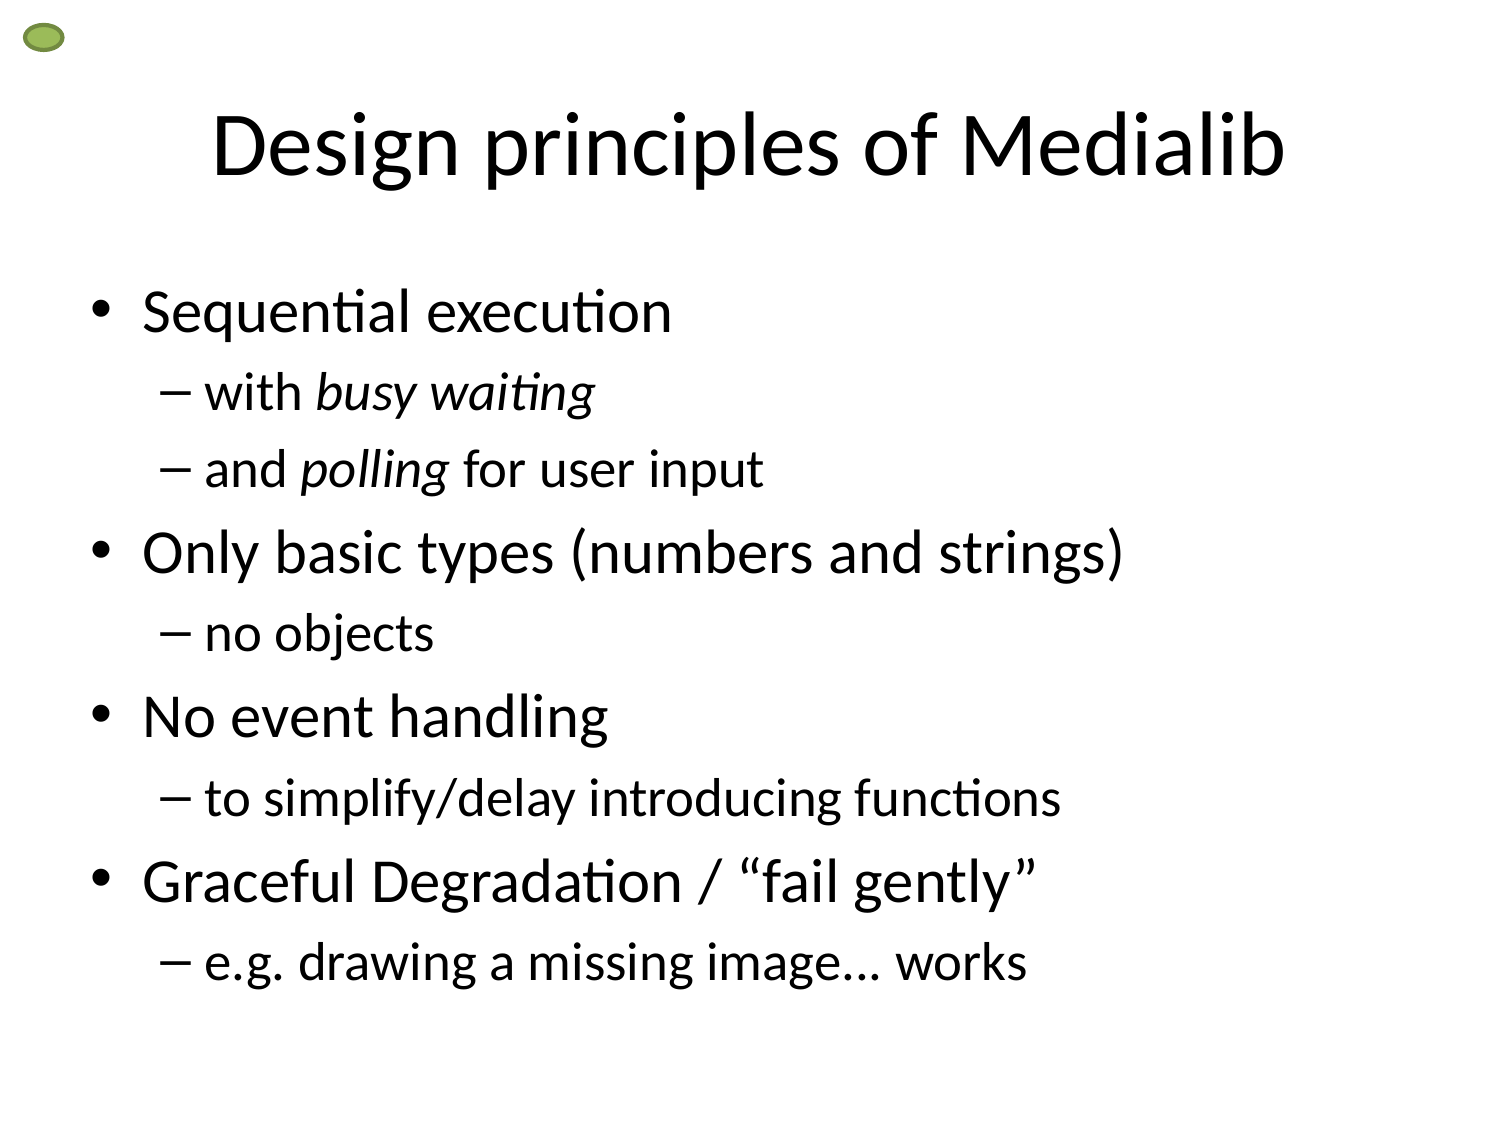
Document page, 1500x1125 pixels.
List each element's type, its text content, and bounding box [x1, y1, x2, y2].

text_box [22, 22, 65, 53]
list Sequential execution with busy waiting and polling for user input Only basic types (numbers and strings) no objects No event handling to simplify/delay introducing functions Graceful Degradation / “fail gently” e.g. drawing a missing image... works [75, 262, 1425, 1005]
title Design principles of Medialib [75, 45, 1425, 233]
